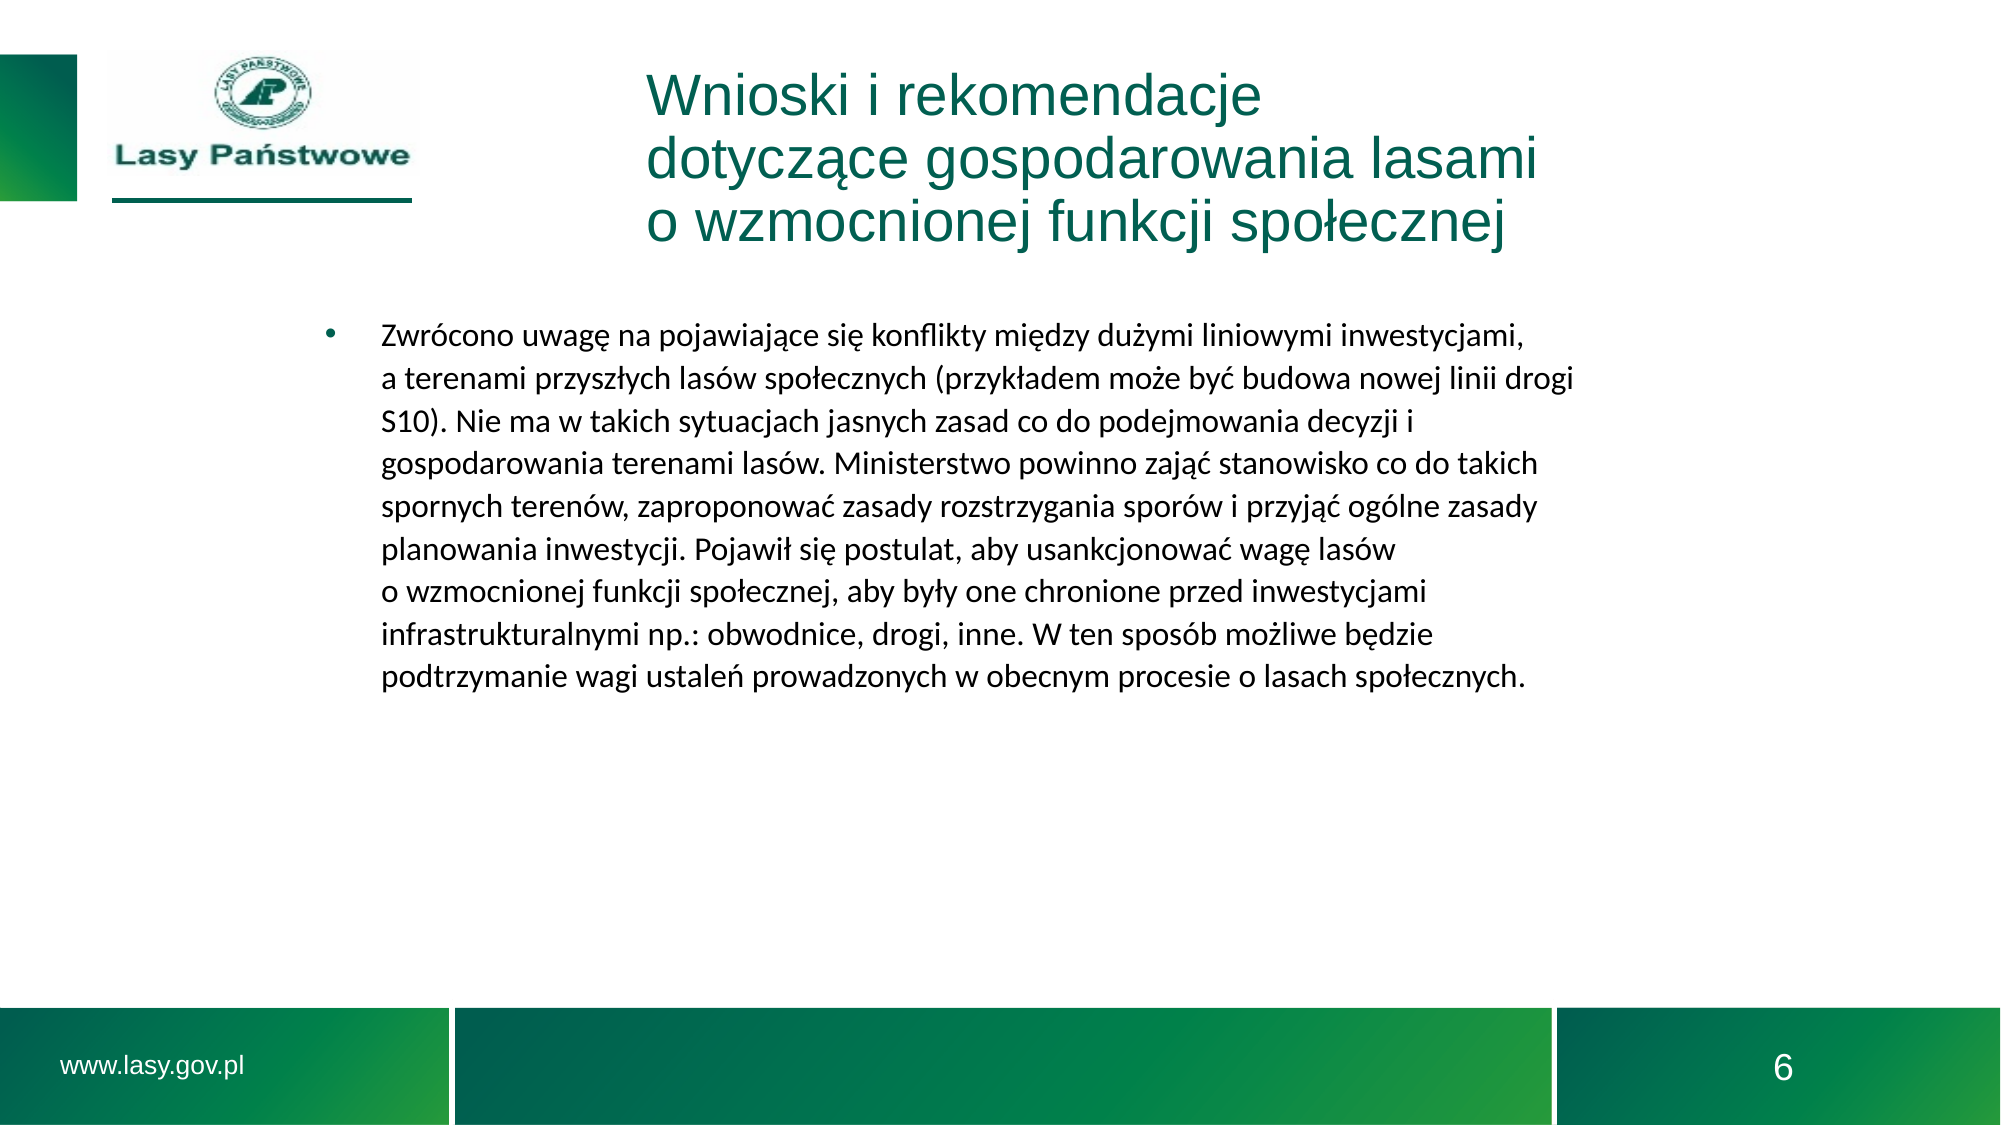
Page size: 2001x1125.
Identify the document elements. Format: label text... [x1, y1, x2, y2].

picture [0, 0, 2001, 1125]
text_box Wnioski i rekomendacje dotyczące gospodarowania lasami o wzmocnionej funkcji społecznej [631, 19, 1675, 300]
list Zwrócono uwagę na pojawiające się konflikty między dużymi liniowymi inwestycjami, a terenami przyszłych lasów społecznych (przykładem może być budowa nowej linii drogi S10). Nie ma w takich sytuacjach jasnych zasad co do podejmowania decyzji i gospodarowania terenami lasów. Ministerstwo powinno zająć stanowisko co do takich spornych terenów, zaproponować zasady rozstrzygania sporów i przyjąć ogólne zasady planowania inwestycji. Pojawił się postulat, aby usankcjonować wagę lasów o wzmocnionej funkcji społecznej, aby były one chronione przed inwestycjami infrastrukturalnymi np.: obwodnice, drogi, inne. W ten sposób możliwe będzie podtrzymanie wagi ustaleń prowadzonych w obecnym procesie o lasach społecznych. [309, 248, 1602, 988]
